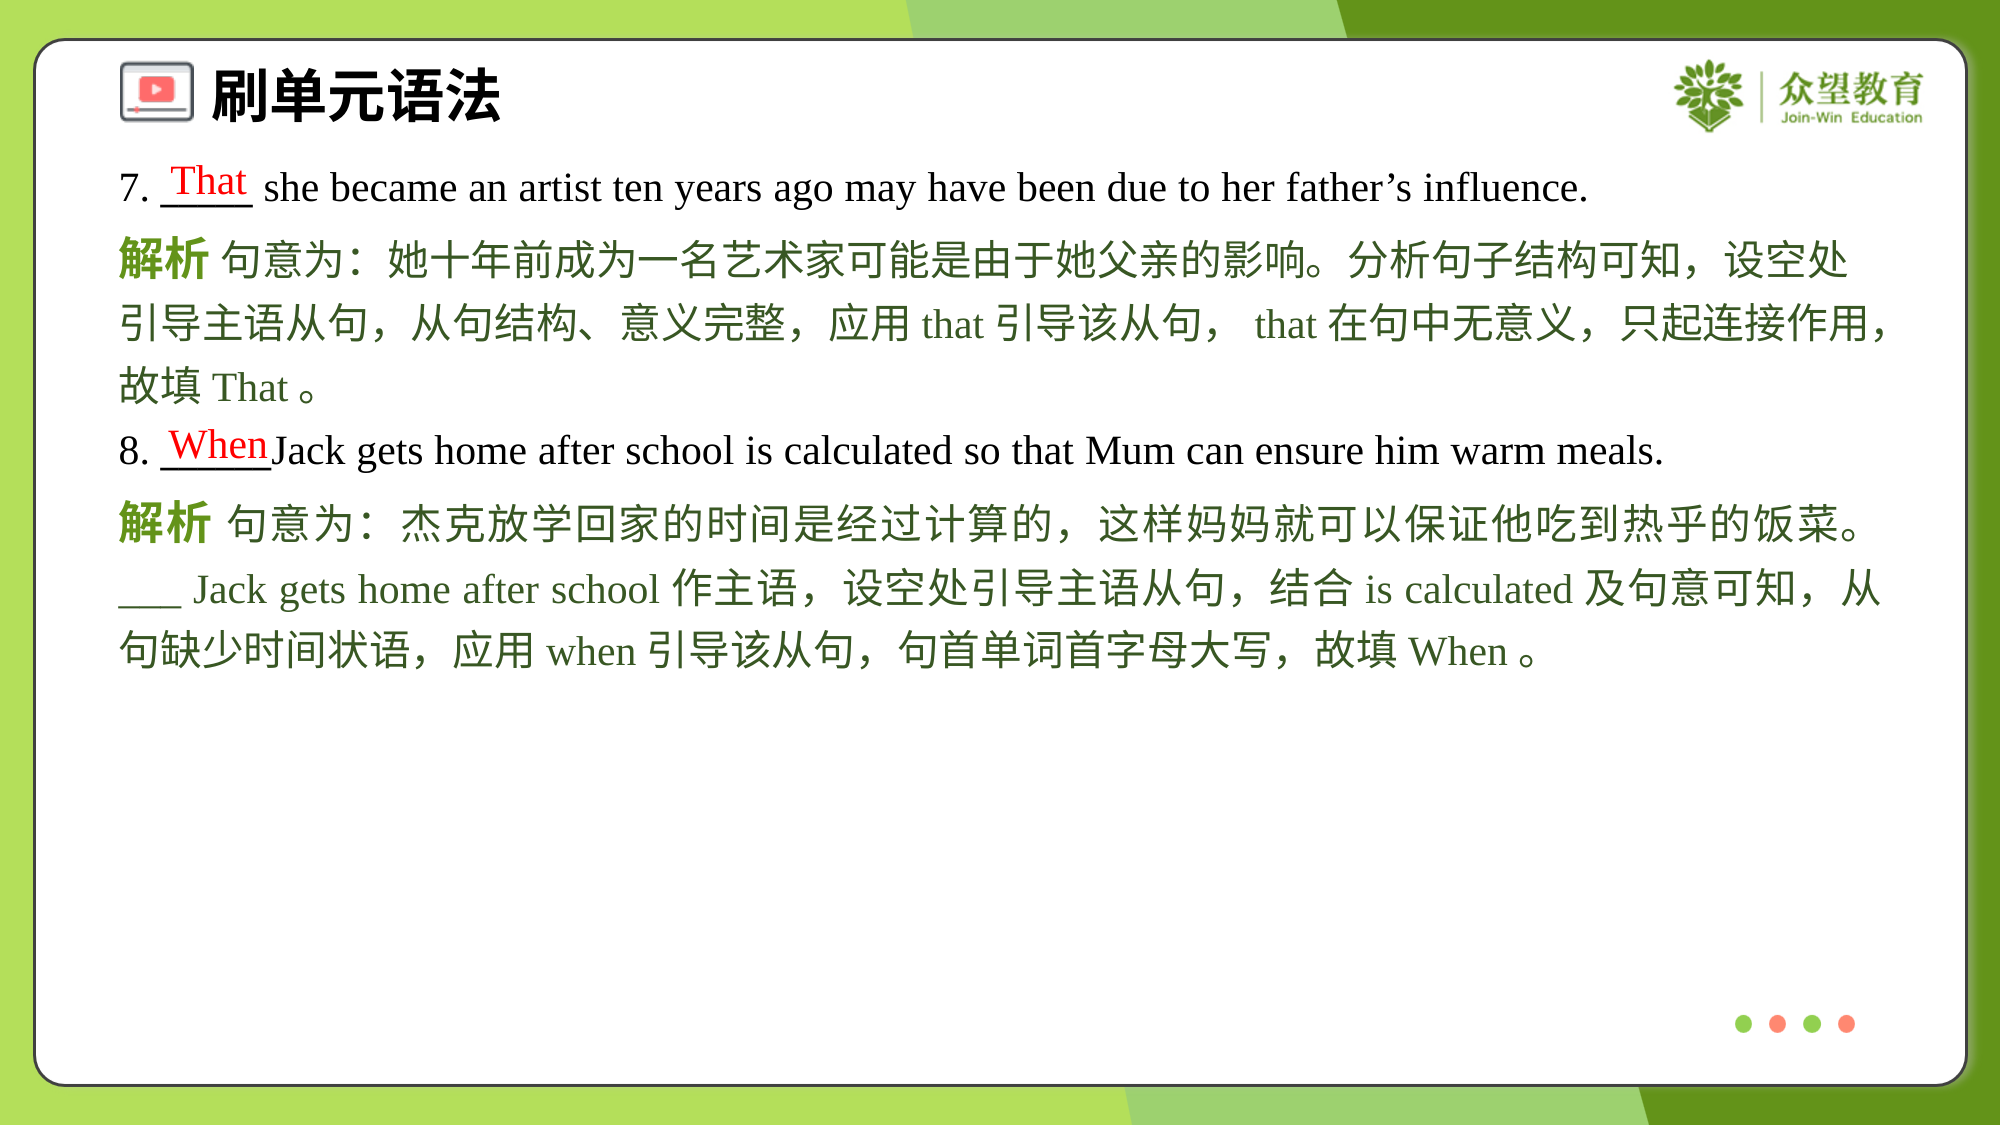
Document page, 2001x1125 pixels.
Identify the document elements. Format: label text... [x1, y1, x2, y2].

text_box That [165, 140, 252, 199]
picture [0, 0, 2000, 1125]
text_box 7. _____ she became an artist ten years ago may have been due to her father’s influence. [118, 146, 1883, 204]
text_box 解析 句意为：杰克放学回家的时间是经过计算的，这样妈妈就可以保证他吃到热乎的饭菜。 ___ Jack gets home after school作主语，设空处引导主语从句，结合is calculated及句意可知，从句缺少时间状语，应用when引导该从句，句首单词首字母大写，故填When。 [118, 480, 1883, 670]
text_box 8. ______Jack gets home after school is calculated so that Mum can ensure him warm meals. [118, 410, 1883, 468]
text_box When [163, 404, 273, 463]
text_box 解析 句意为：她十年前成为一名艺术家可能是由于她父亲的影响。分析句子结构可知，设空处引导主语从句，从句结构、意义完整，应用that引导该从句，that在句中无意义，只起连接作用，故填That。 [118, 215, 1883, 405]
